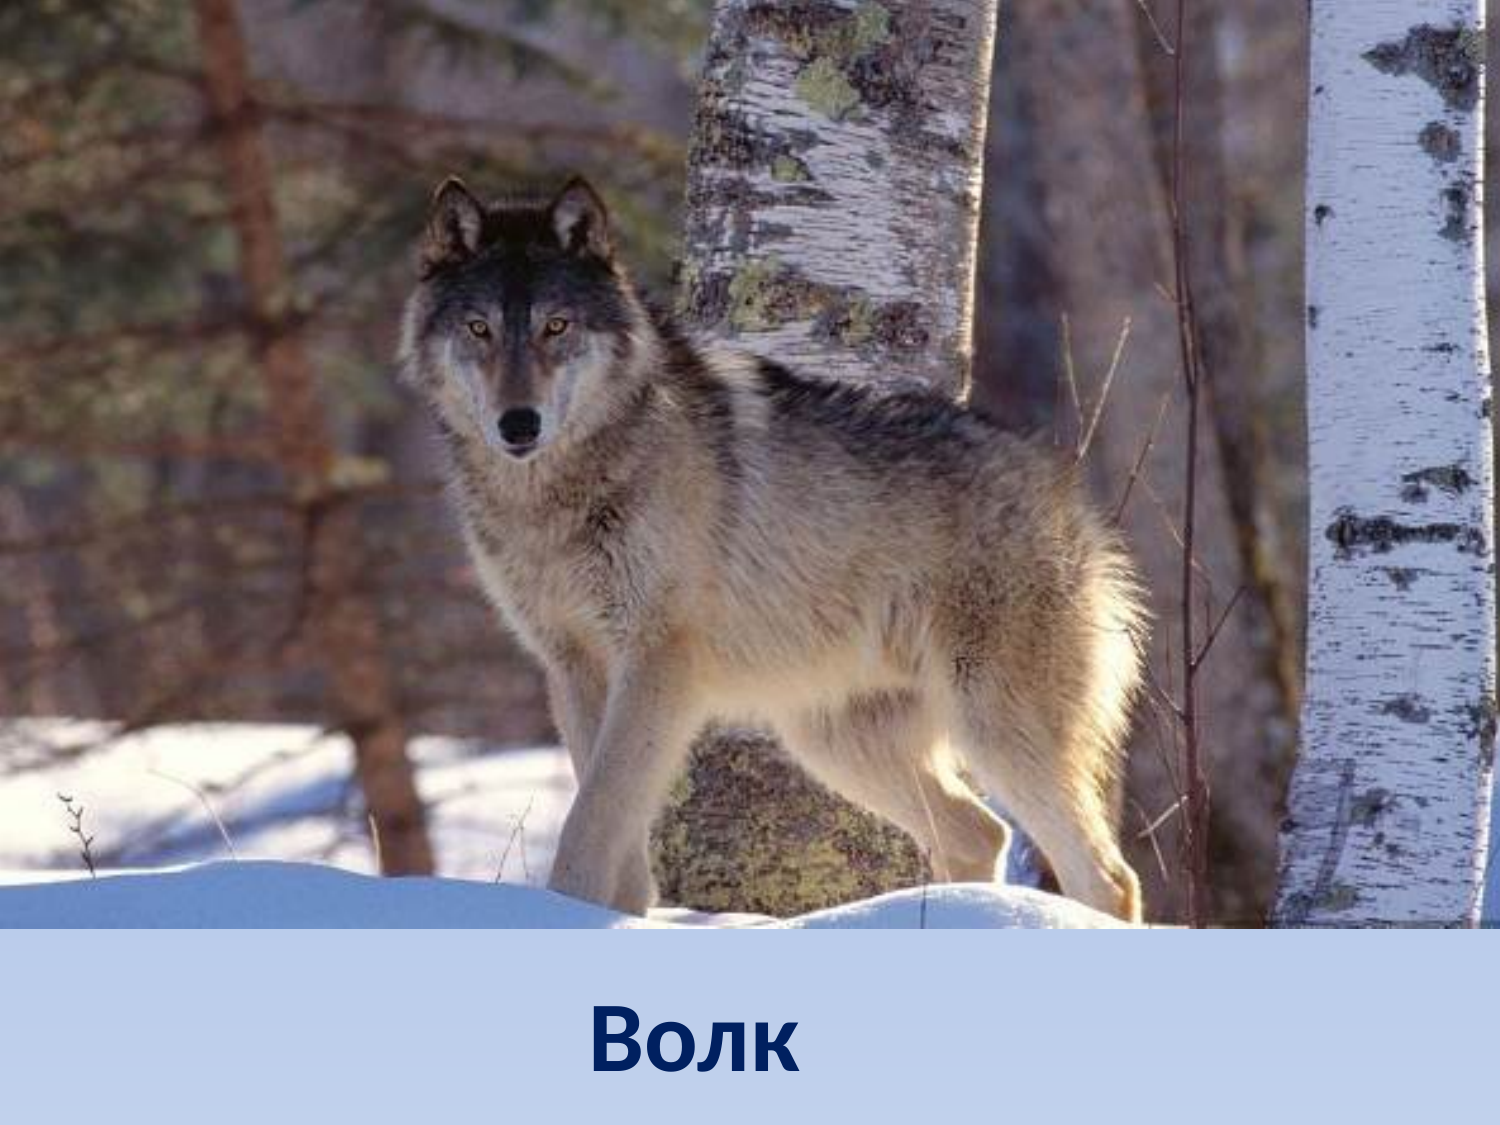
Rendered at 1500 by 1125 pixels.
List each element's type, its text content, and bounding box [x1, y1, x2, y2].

text_box Волк [573, 964, 815, 1099]
picture [0, 0, 1500, 929]
